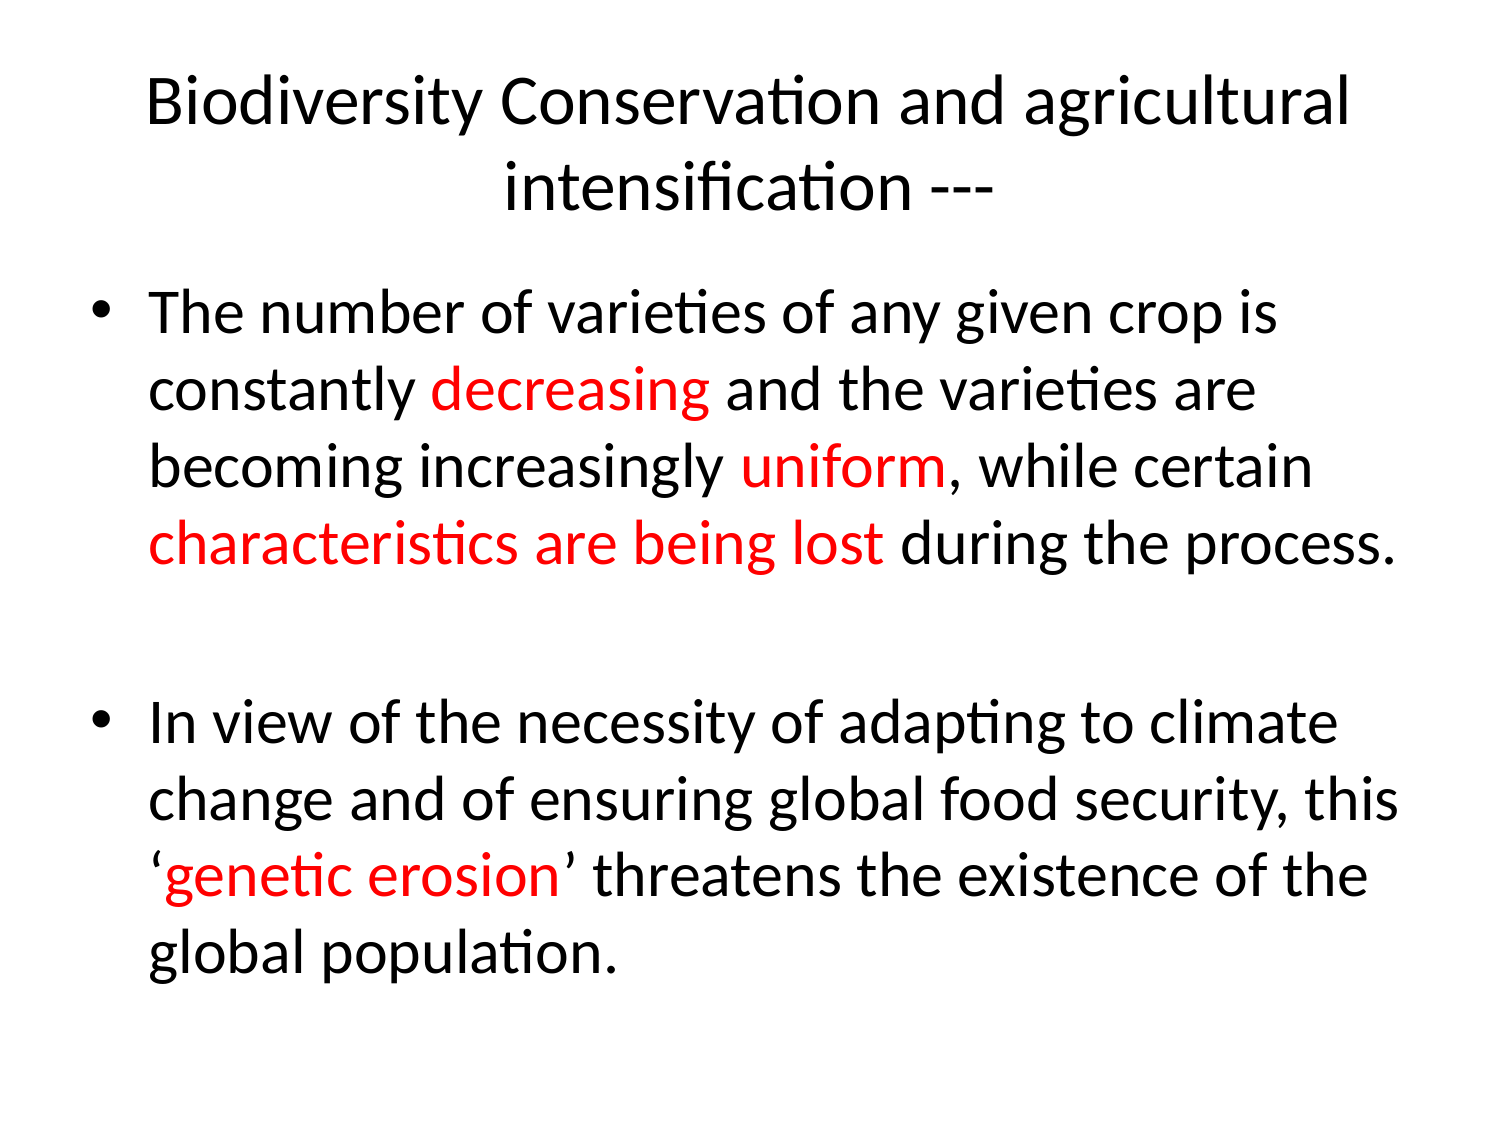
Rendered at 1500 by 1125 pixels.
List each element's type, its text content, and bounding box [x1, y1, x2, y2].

title Biodiversity Conservation and agricultural intensification --- [75, 45, 1425, 233]
list The number of varieties of any given crop is constantly decreasing and the varieties are becoming increasingly uniform, while certain characteristics are being lost during the process. In view of the necessity of adapting to climate change and of ensuring global food security, this ‘genetic erosion’ threatens the existence of the global population. [75, 262, 1425, 1005]
